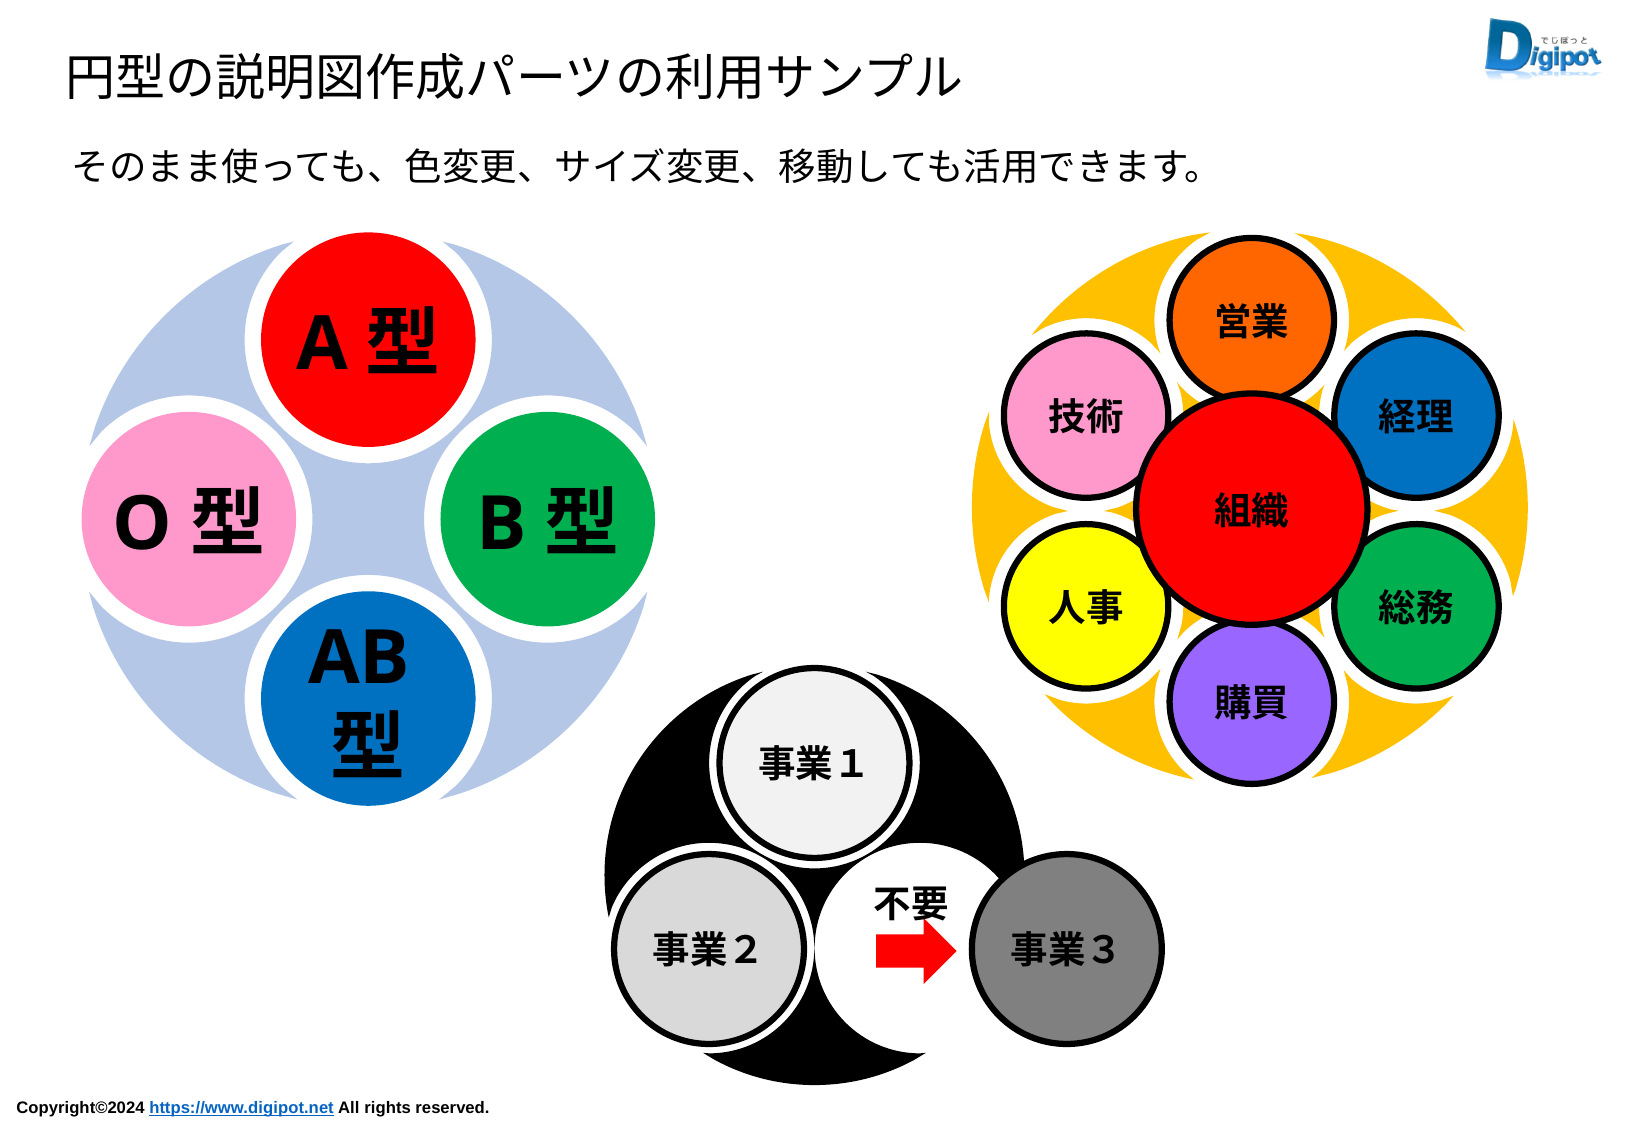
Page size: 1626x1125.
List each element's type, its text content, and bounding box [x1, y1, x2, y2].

picture [1485, 18, 1602, 82]
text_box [81, 232, 655, 806]
text_box 円型の説明図作成パーツの利用サンプル [51, 38, 979, 113]
text_box そのまま使っても、色変更、サイズ変更、移動しても活用できます。 [57, 136, 1238, 196]
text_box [971, 232, 1528, 784]
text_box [604, 667, 1162, 1086]
